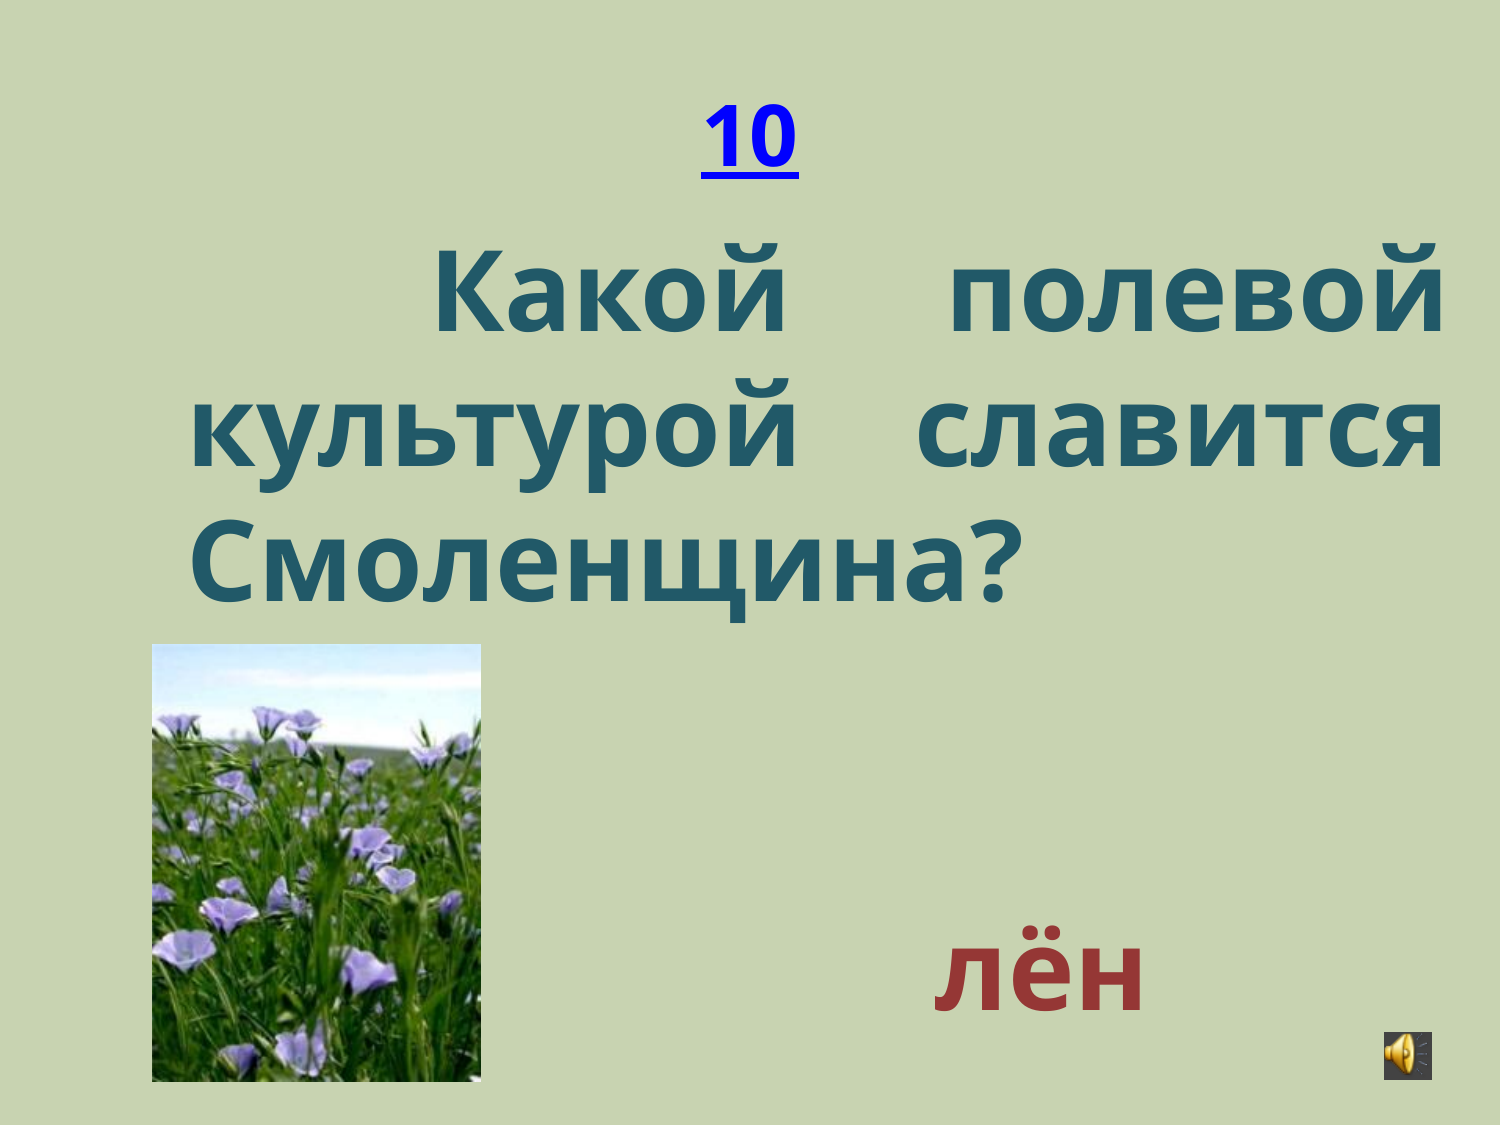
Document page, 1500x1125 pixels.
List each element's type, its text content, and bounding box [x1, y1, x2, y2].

picture [152, 644, 481, 1082]
title 10 [75, 45, 1425, 233]
picture [1382, 1031, 1433, 1082]
text_box лён [920, 890, 1164, 1041]
list Какой полевой культурой славится Смоленщина? [82, 210, 1465, 804]
